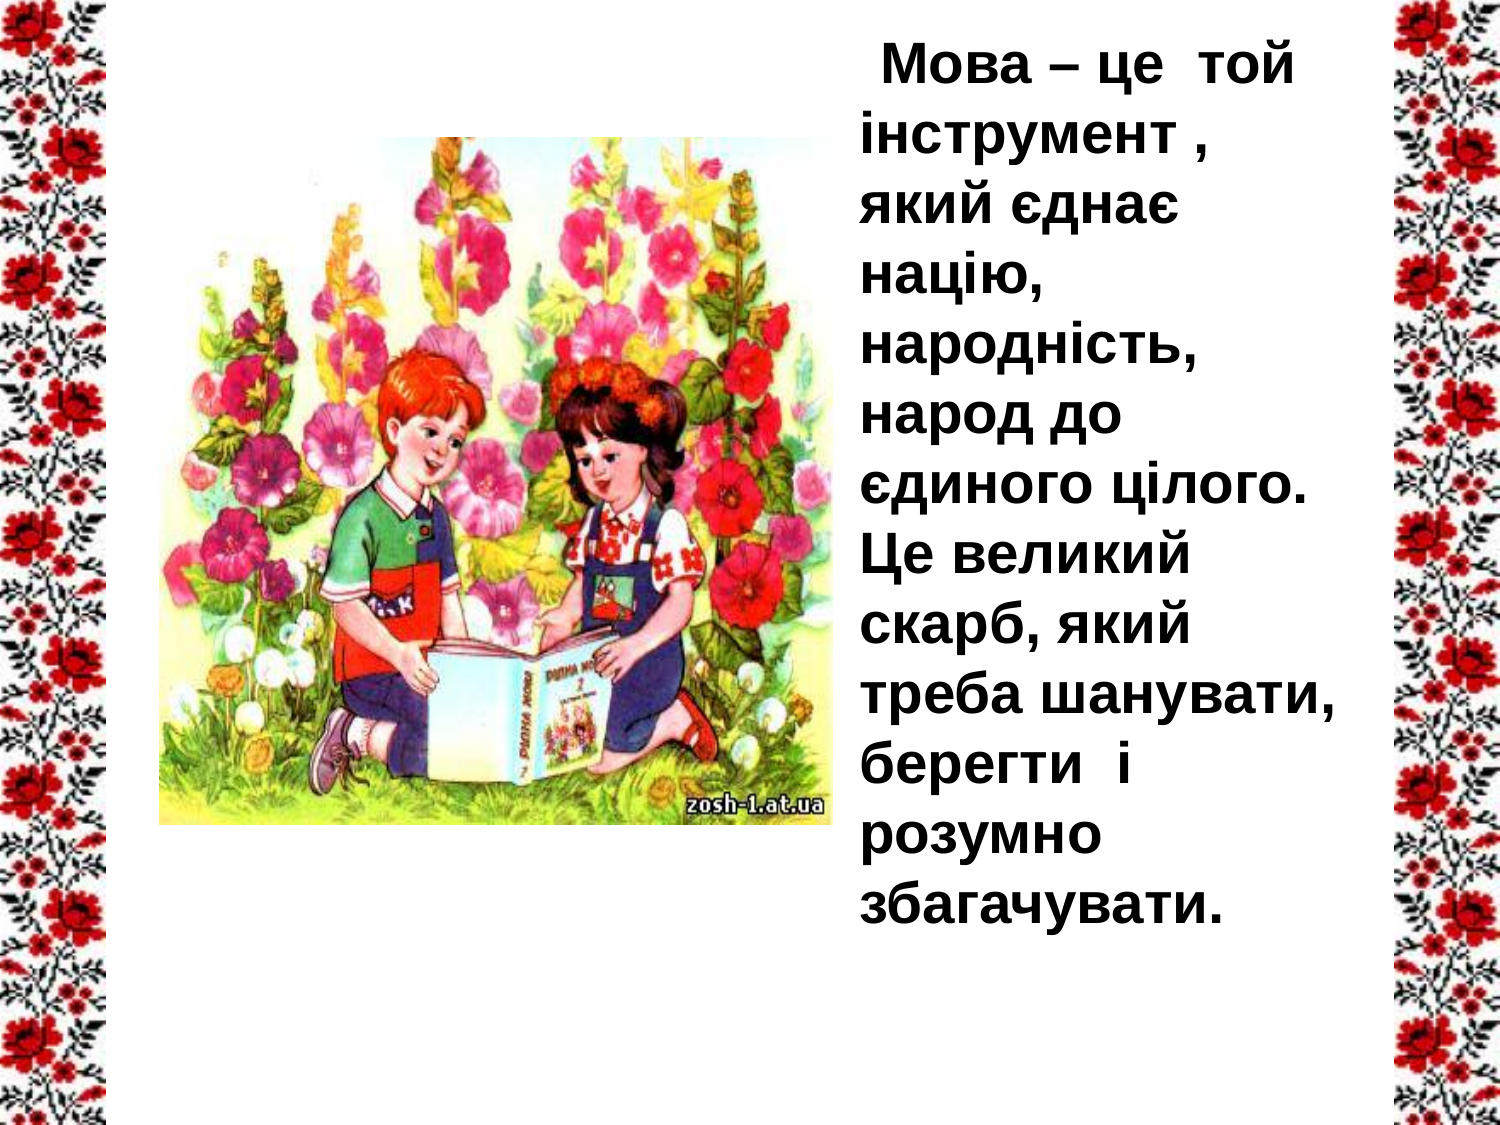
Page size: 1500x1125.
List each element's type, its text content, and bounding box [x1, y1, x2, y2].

picture [0, 0, 106, 1125]
picture [159, 136, 834, 826]
text_box Мова – це той інструмент , який єднає націю, народність, народ до єдиного цілого. Це великий скарб, який треба шанувати, берегти і розумно збагачувати. [844, 17, 1353, 943]
picture [1394, 0, 1500, 1125]
